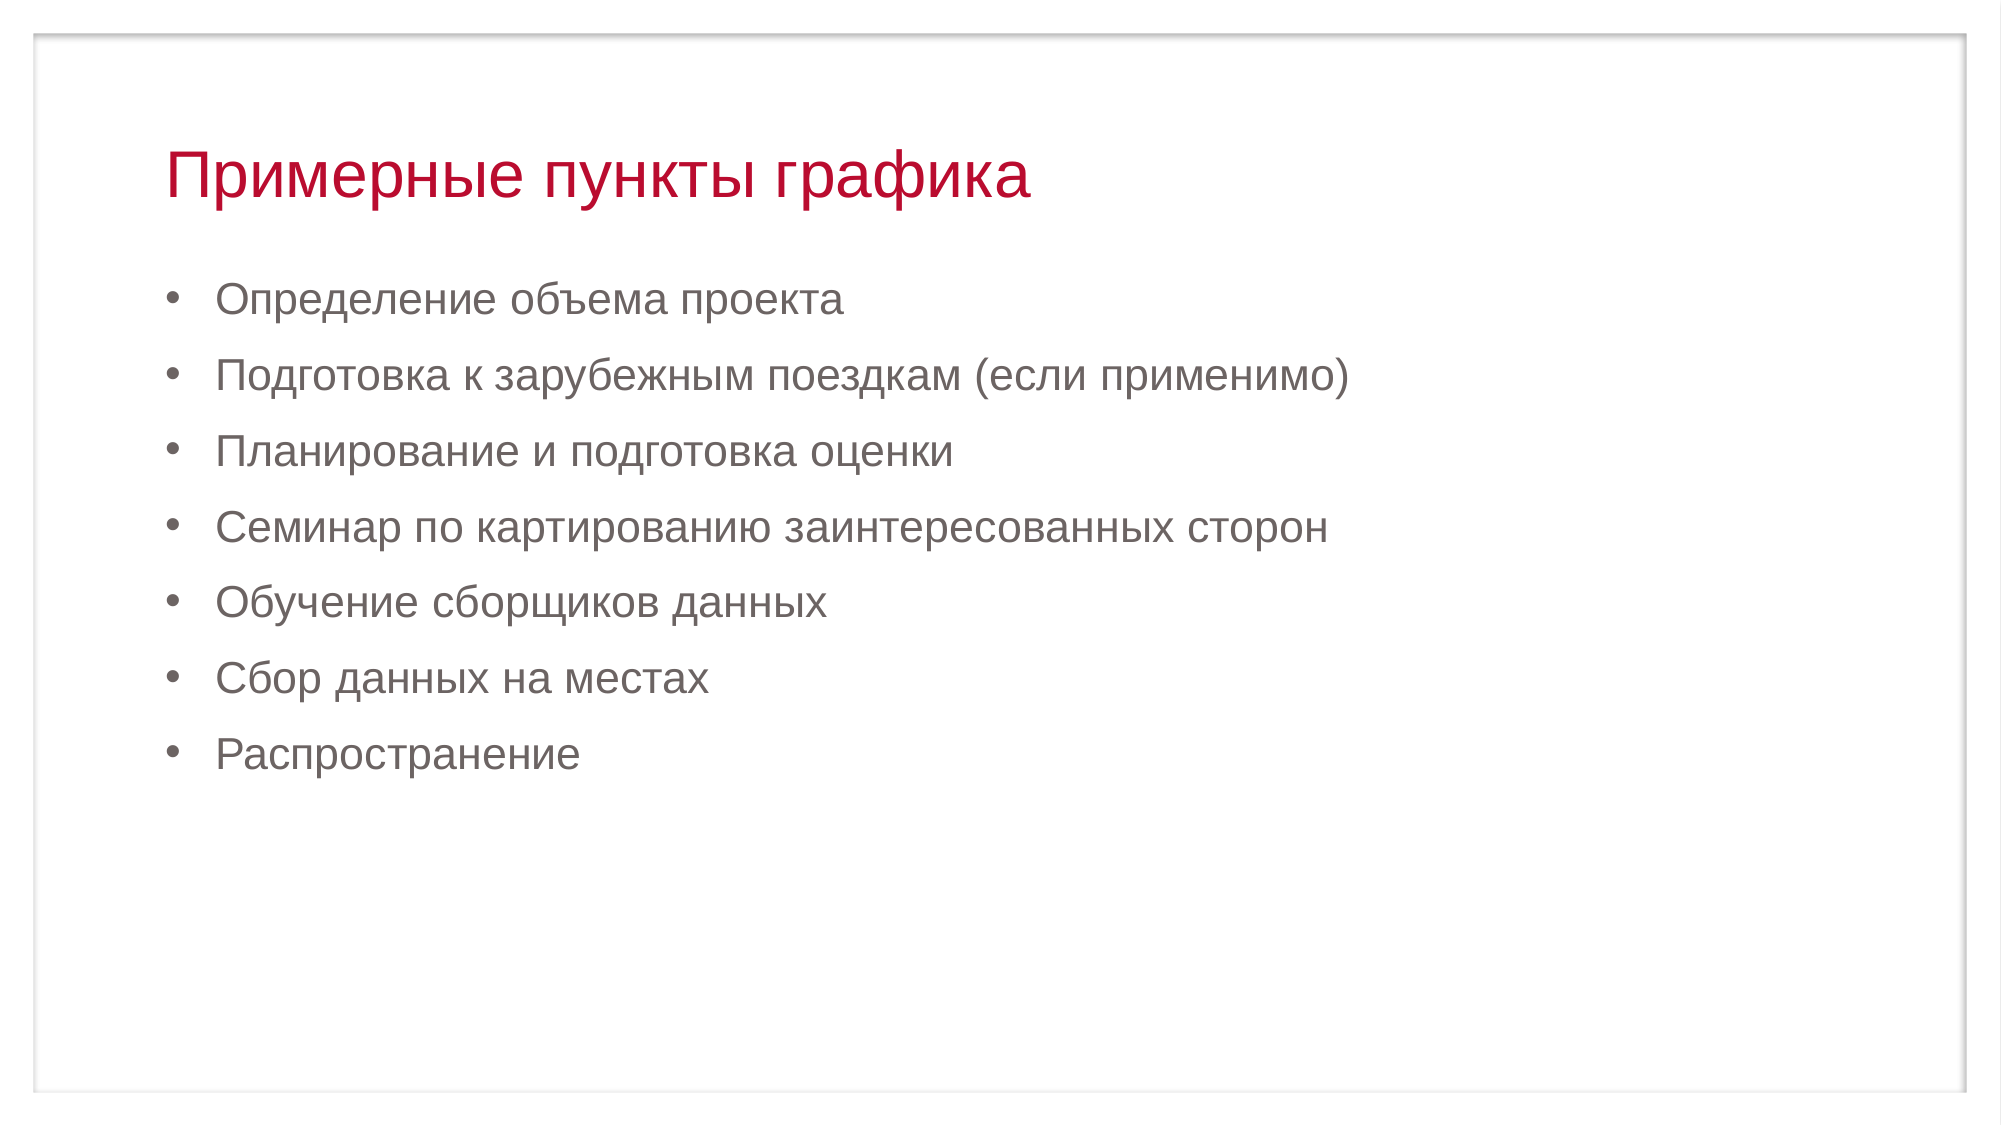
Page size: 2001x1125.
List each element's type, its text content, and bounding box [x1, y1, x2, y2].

list Определение объема проекта Подготовка к зарубежным поездкам (если применимо) Планирование и подготовка оценки Семинар по картированию заинтересованных сторон Обучение сборщиков данных Сбор данных на местах Распространение [150, 262, 1850, 958]
title Примерные пункты графика [150, 78, 1288, 219]
